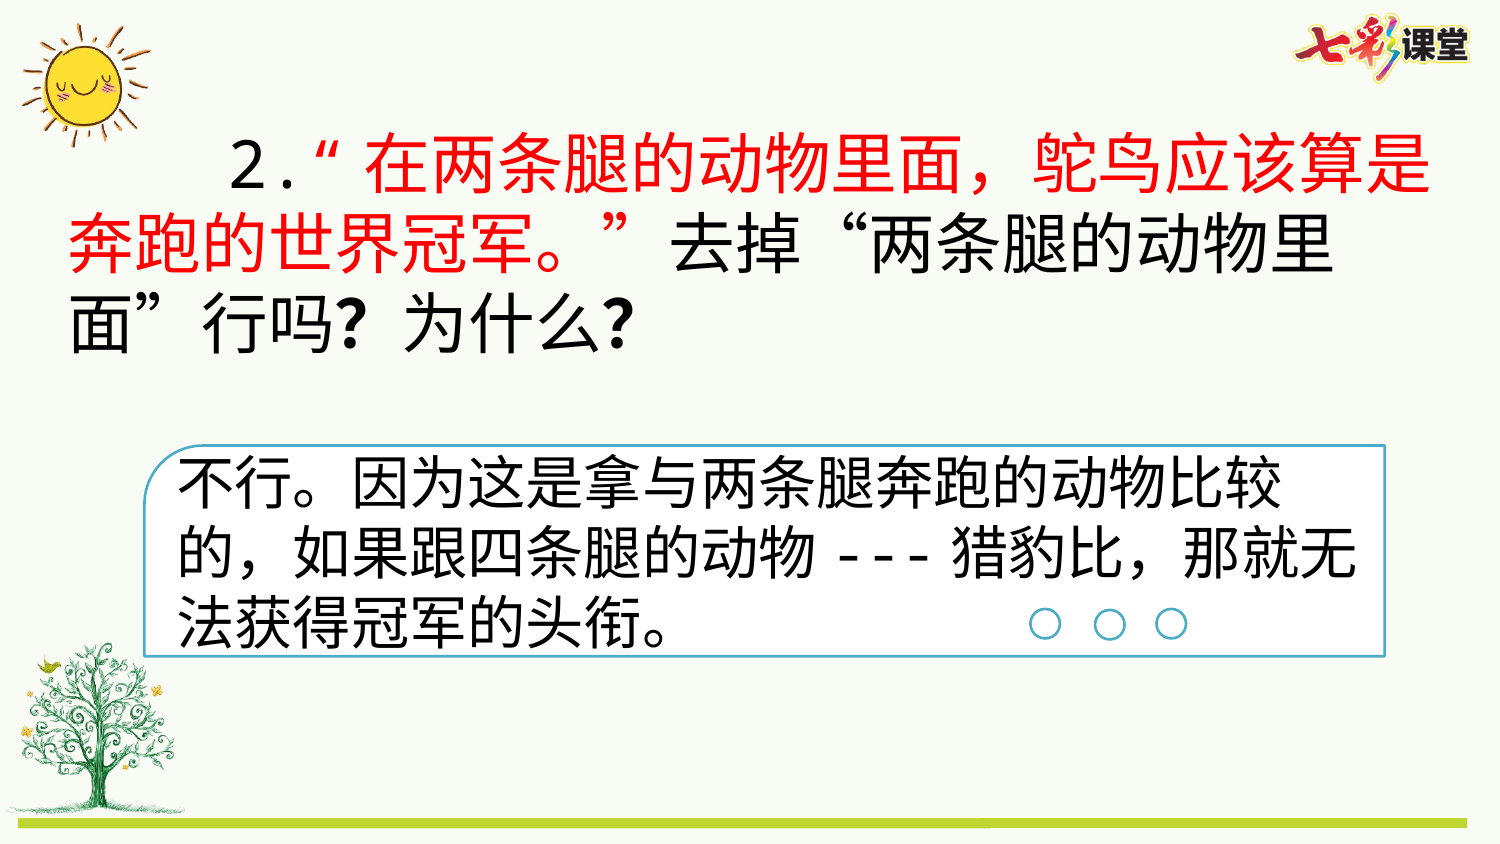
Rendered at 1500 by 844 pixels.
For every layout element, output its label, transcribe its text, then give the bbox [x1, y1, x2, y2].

picture [0, 0, 173, 172]
picture [1291, 9, 1472, 87]
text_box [143, 444, 1386, 657]
picture [0, 608, 1467, 844]
text_box 2.“在两条腿的动物里面，鸵鸟应该算是奔跑的世界冠军。”去掉“两条腿的动物里面”行吗？为什么？ [53, 114, 1477, 370]
